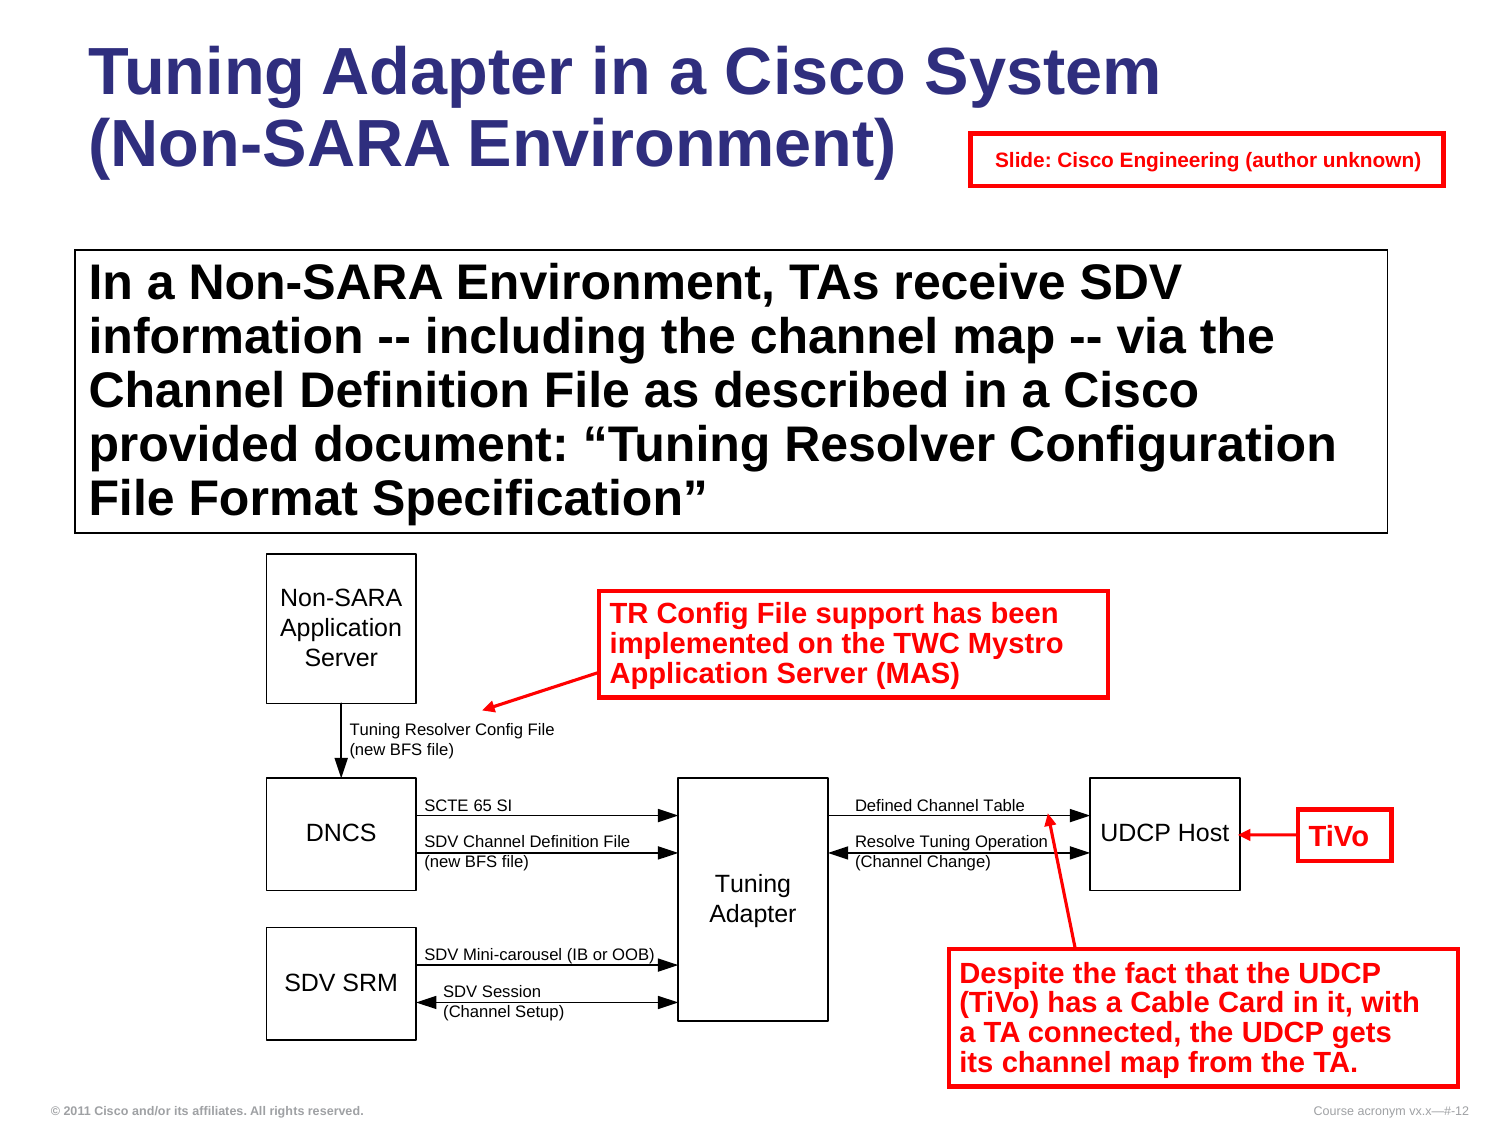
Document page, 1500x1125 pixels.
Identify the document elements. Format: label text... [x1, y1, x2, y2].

text_box [1297, 809, 1392, 861]
text_box [1248, 828, 1293, 842]
text_box In a Non-SARA Environment, TAs receive SDV information -- including the channel map -- via the Channel Definition File as described in a Cisco provided document: “Tuning Resolver Configuration File Format Specification” [75, 249, 1388, 534]
text_box [970, 133, 1444, 186]
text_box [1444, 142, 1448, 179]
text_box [262, 549, 1244, 1044]
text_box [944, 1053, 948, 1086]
text_box [948, 948, 1459, 1087]
text_box Tuning Adapter in a Cisco System (Non-SARA Environment) [75, 49, 1463, 188]
text_box TiVo [1293, 815, 1297, 861]
